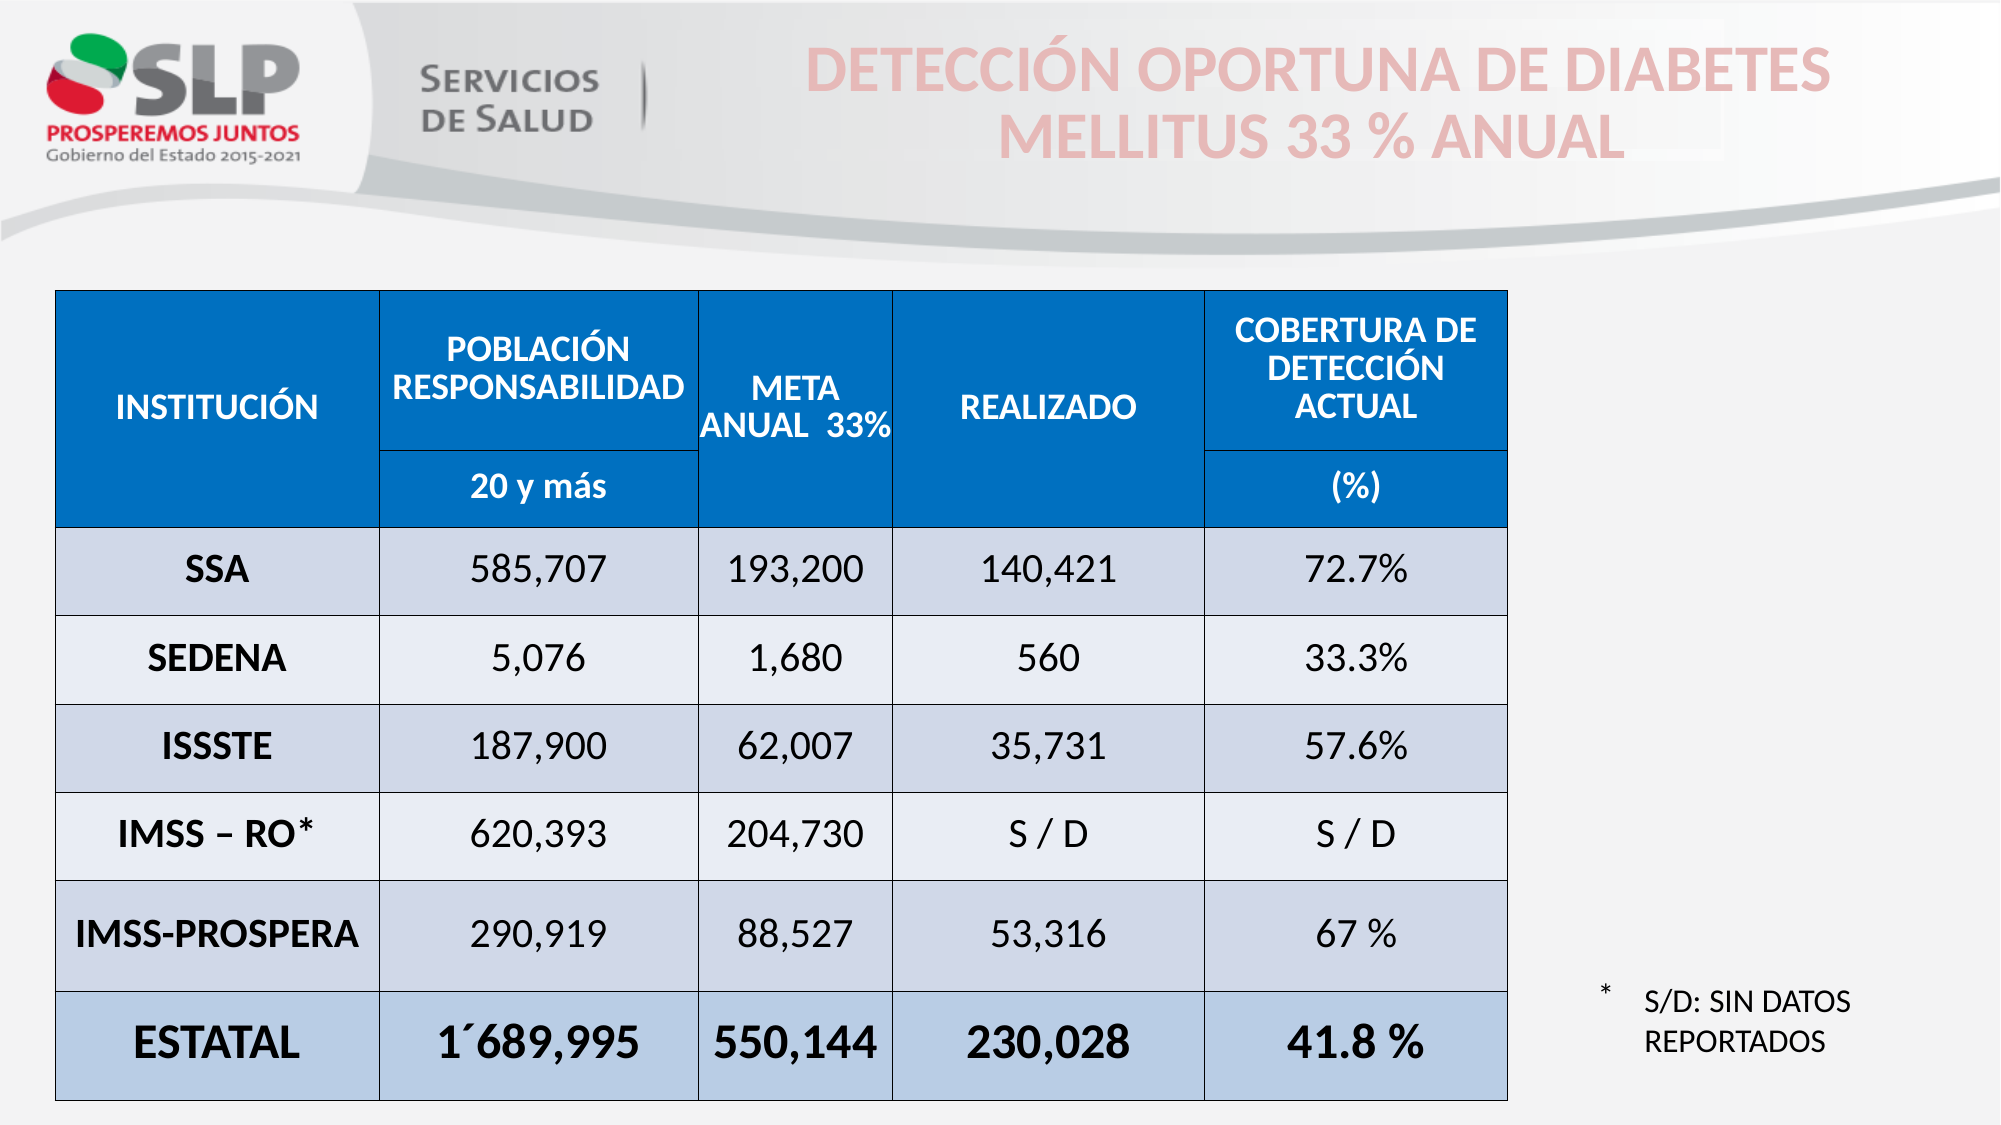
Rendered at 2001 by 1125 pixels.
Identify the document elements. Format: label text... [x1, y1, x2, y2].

table_cell S / D [893, 793, 1204, 880]
table_cell ESTATAL [56, 992, 379, 1100]
table_cell SEDENA [56, 616, 379, 704]
table_header POBLACIÓN RESPONSABILIDAD [380, 291, 698, 450]
table_cell 72.7% [1205, 528, 1507, 615]
table_cell 230,028 [893, 992, 1204, 1100]
table_cell (%) [1205, 451, 1507, 527]
table_cell 560 [893, 616, 1204, 704]
table_cell 33.3% [1205, 616, 1507, 704]
table_cell 57.6% [1205, 705, 1507, 792]
table_cell 1,680 [699, 616, 892, 704]
table_cell 67 % [1205, 881, 1507, 991]
table_cell ISSSTE [56, 705, 379, 792]
text_box S/D: SIN DATOS REPORTADOS [1582, 972, 1969, 1067]
table_cell SSA [56, 528, 379, 615]
table_cell 290,919 [380, 881, 698, 991]
picture [0, 0, 2001, 1125]
table_cell 88,527 [699, 881, 892, 991]
table_cell 620,393 [380, 793, 698, 880]
table_cell IMSS – RO* [56, 793, 379, 880]
list DETECCIÓN OPORTUNA DE DIABETES MELLITUS 33 % ANUAL [670, 19, 1969, 199]
table_header META ANUAL 33% [699, 291, 892, 527]
table_cell 204,730 [699, 793, 892, 880]
table_cell 35,731 [893, 705, 1204, 792]
table_cell IMSS-PROSPERA [56, 881, 379, 991]
table_cell 140,421 [893, 528, 1204, 615]
table_header COBERTURA DE DETECCIÓN ACTUAL [1205, 291, 1507, 450]
table_cell 53,316 [893, 881, 1204, 991]
table_cell S / D [1205, 793, 1507, 880]
table_cell 1´689,995 [380, 992, 698, 1100]
table_cell 585,707 [380, 528, 698, 615]
table_header INSTITUCIÓN [56, 291, 379, 527]
table_cell 187,900 [380, 705, 698, 792]
table_cell 5,076 [380, 616, 698, 704]
table_cell 41.8 % [1205, 992, 1507, 1100]
table_cell 550,144 [699, 992, 892, 1100]
table_header REALIZADO [893, 291, 1204, 527]
table_cell 62,007 [699, 705, 892, 792]
table_cell 20 y más [380, 451, 698, 527]
table_cell 193,200 [699, 528, 892, 615]
